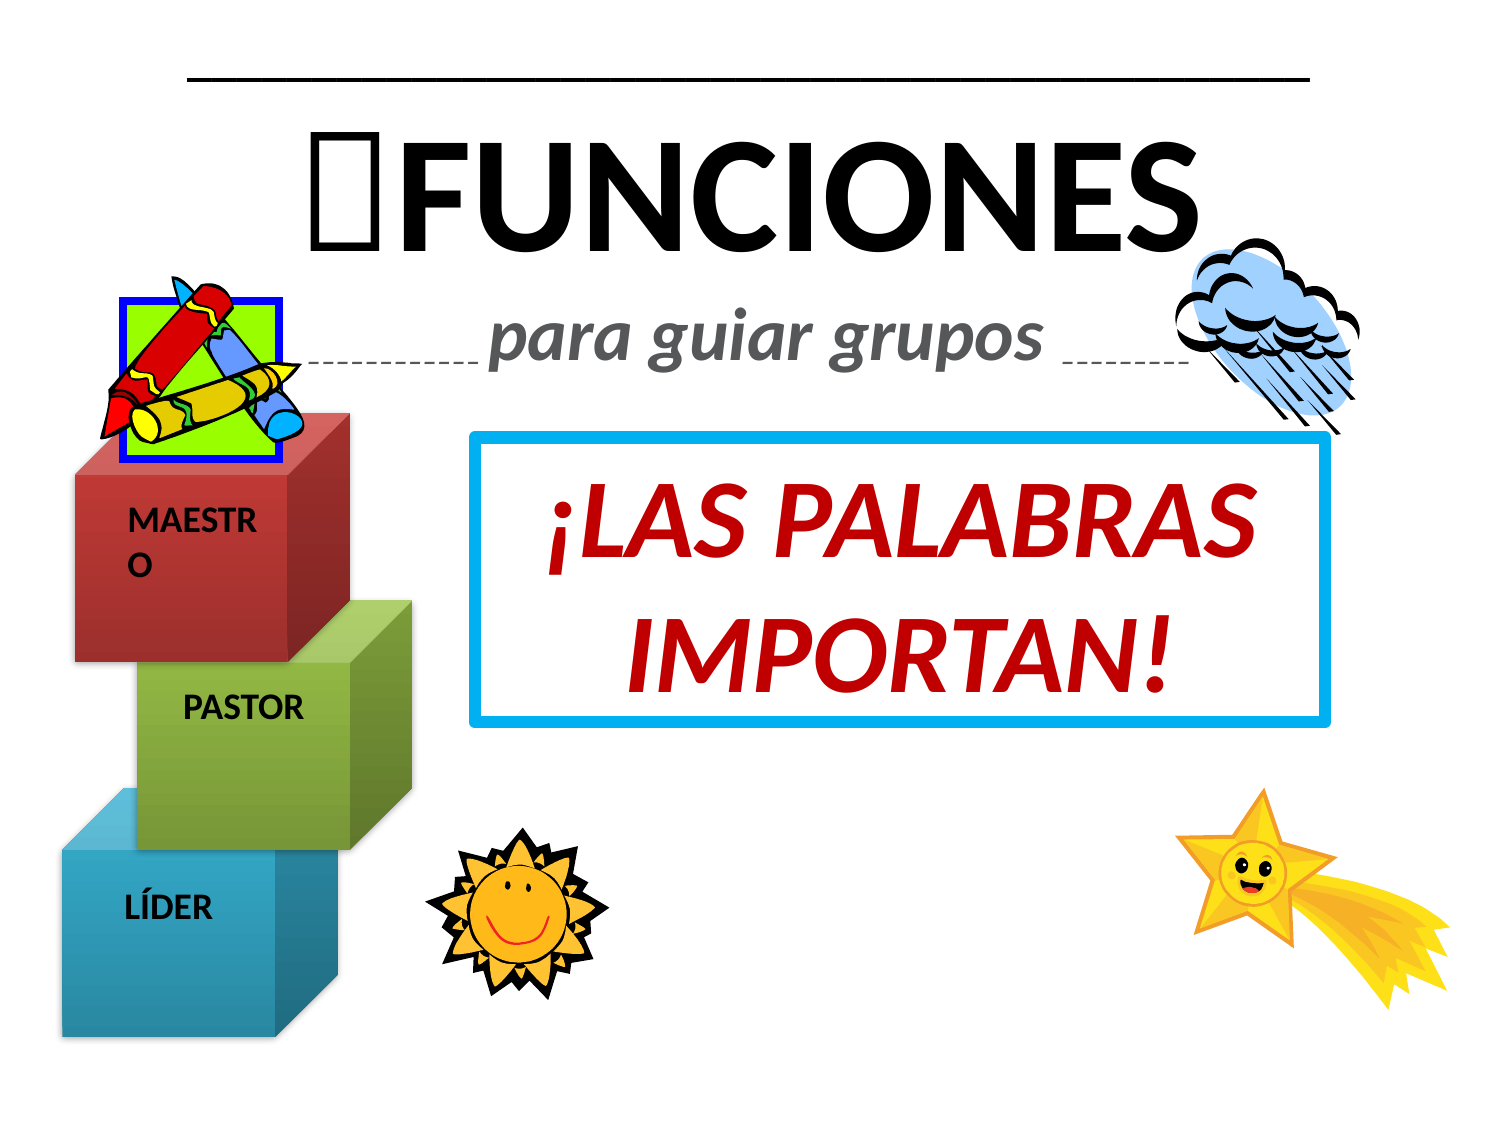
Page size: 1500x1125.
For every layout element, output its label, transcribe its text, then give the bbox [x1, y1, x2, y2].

picture [1174, 787, 1451, 1011]
text_box ¡LAS PALABRAS IMPORTAN! [474, 437, 1325, 723]
text_box [75, 412, 351, 663]
text_box [62, 787, 338, 1038]
picture [1174, 237, 1363, 436]
text_box pastor [162, 674, 325, 735]
picture [424, 824, 613, 1004]
text_box [137, 600, 413, 850]
text_box maestro [112, 487, 288, 593]
text_box líder [99, 874, 238, 935]
picture [99, 274, 327, 464]
text_box _____________________________________________ FUNCIONES ____________ para guiar grupos _________ [172, 17, 1328, 383]
